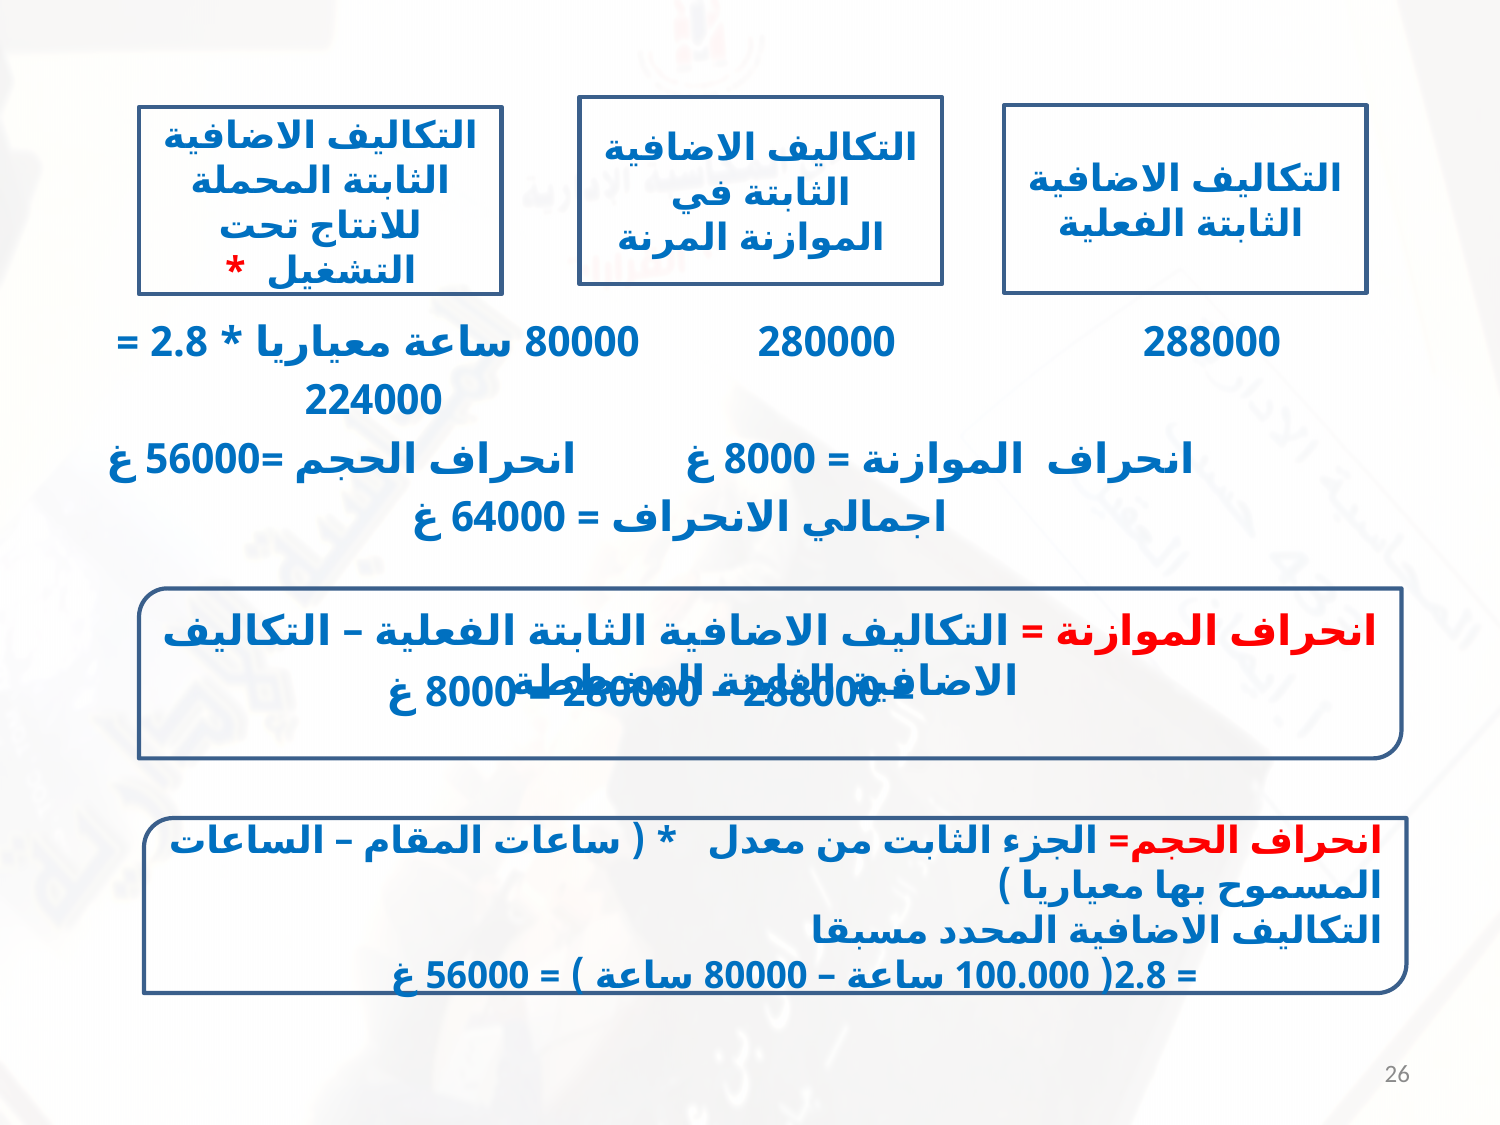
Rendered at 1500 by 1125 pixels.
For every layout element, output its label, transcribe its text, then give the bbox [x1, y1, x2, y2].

slide_number 26 [1074, 1042, 1425, 1103]
list 288000 280000 80000 ساعة معياريا * 2.8 = 224000 انحراف الموازنة = 8000 غ انحراف الحجم =56000 غ اجمالي الانحراف = 64000 غ = 288000 – 280000 = 8000 غ [75, 73, 1425, 1043]
text_box انحراف الموازنة = التكاليف الاضافية الثابتة الفعلية – التكاليف الاضافية الثابتة المخططة [136, 586, 1404, 761]
text_box التكاليف الاضافية الثابتة في الموازنة المرنة [577, 95, 944, 286]
text_box التكاليف الاضافية الثابتة المحملة للانتاج تحت التشغيل * [137, 105, 504, 296]
text_box انحراف الحجم= الجزء الثابت من معدل * ( ساعات المقام – الساعات المسموح بها معياريا ) التكاليف الاضافية المحدد مسبقا = 2.8( 100.000 ساعة – 80000 ساعة ) = 56000 غ [141, 815, 1409, 996]
text_box التكاليف الاضافية الثابتة الفعلية [1002, 103, 1369, 295]
